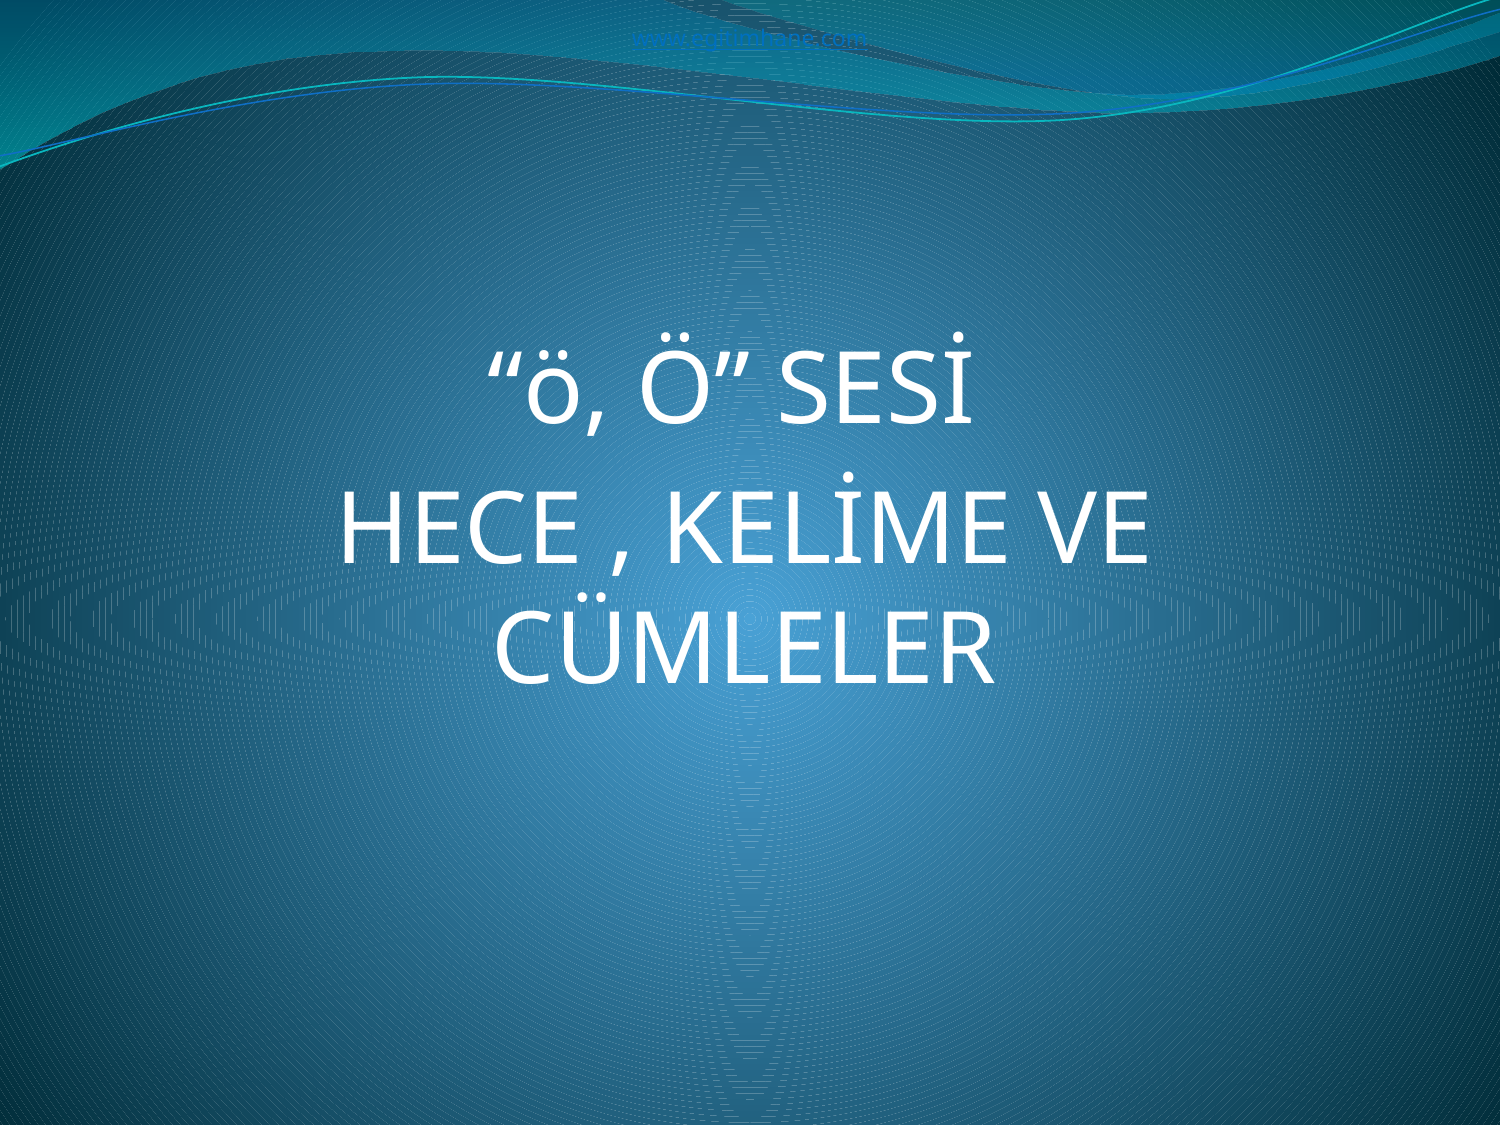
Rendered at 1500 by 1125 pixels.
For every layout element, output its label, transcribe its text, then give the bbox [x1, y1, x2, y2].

text_box www.egitimhane.com [616, 16, 883, 59]
subtitle “ö, Ö” SESİ HECE , KELİME VE CÜMLELER [105, 316, 1394, 739]
